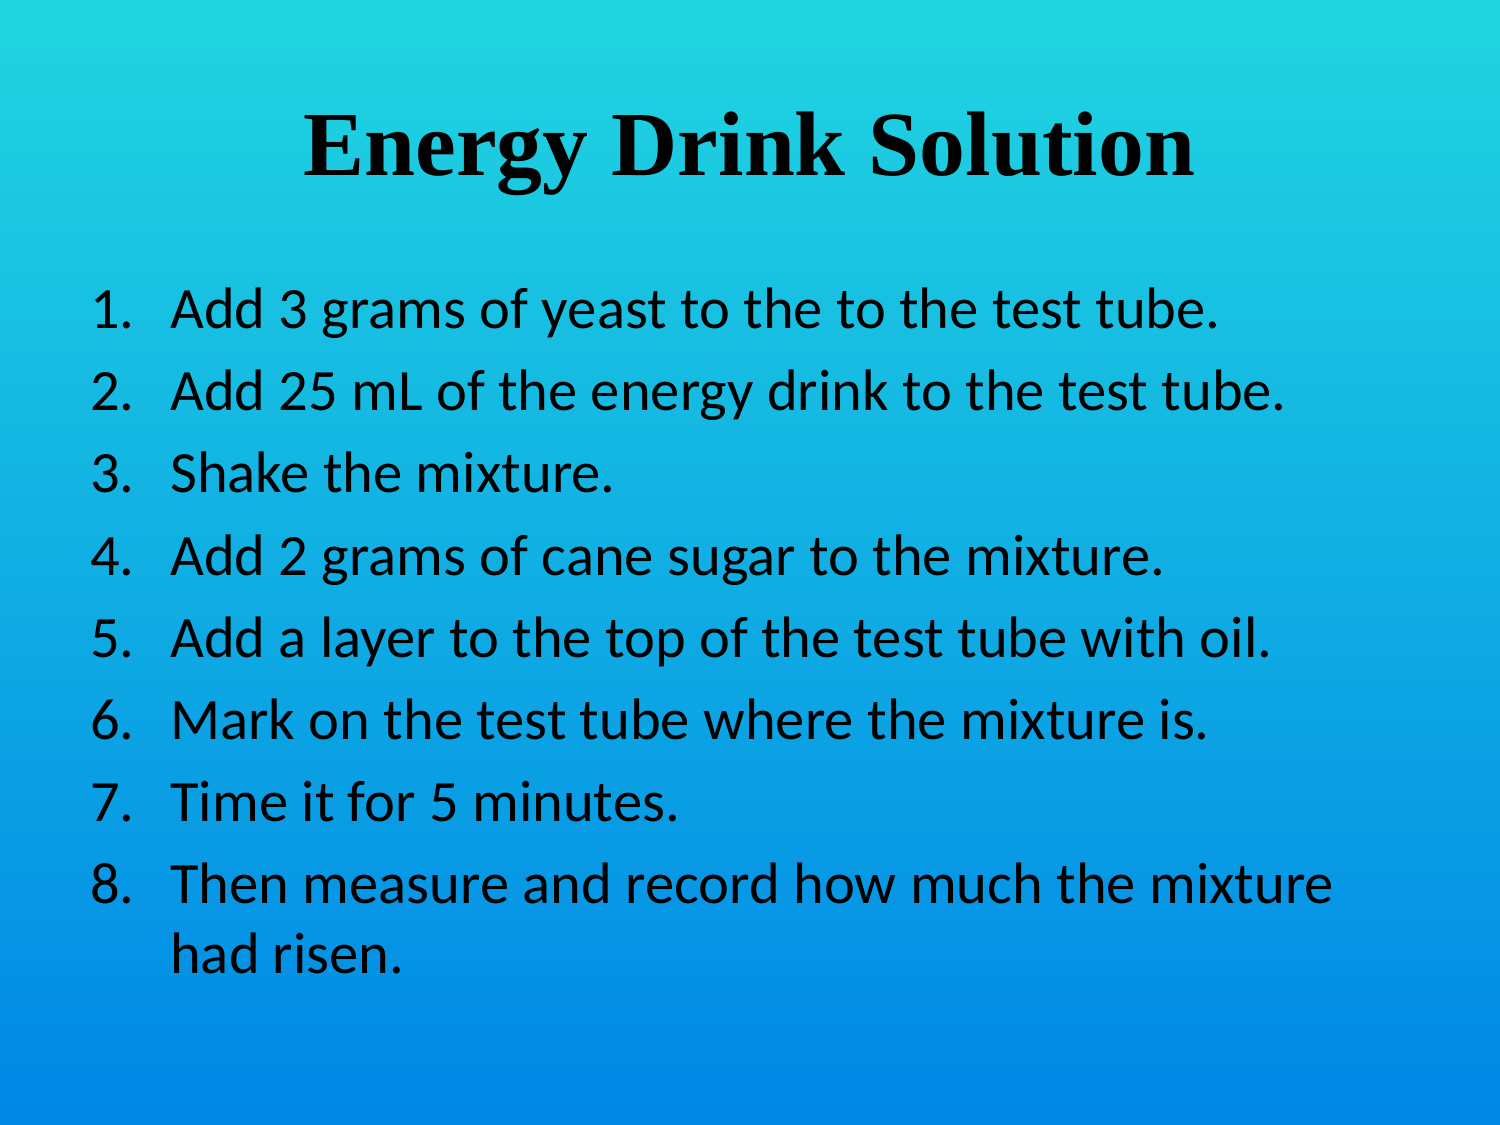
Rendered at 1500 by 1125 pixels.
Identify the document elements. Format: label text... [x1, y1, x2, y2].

title Energy Drink Solution [75, 45, 1425, 233]
list Add 3 grams of yeast to the to the test tube. Add 25 mL of the energy drink to the test tube. Shake the mixture. Add 2 grams of cane sugar to the mixture. Add a layer to the top of the test tube with oil. Mark on the test tube where the mixture is. Time it for 5 minutes. Then measure and record how much the mixture had risen. [75, 262, 1425, 1005]
